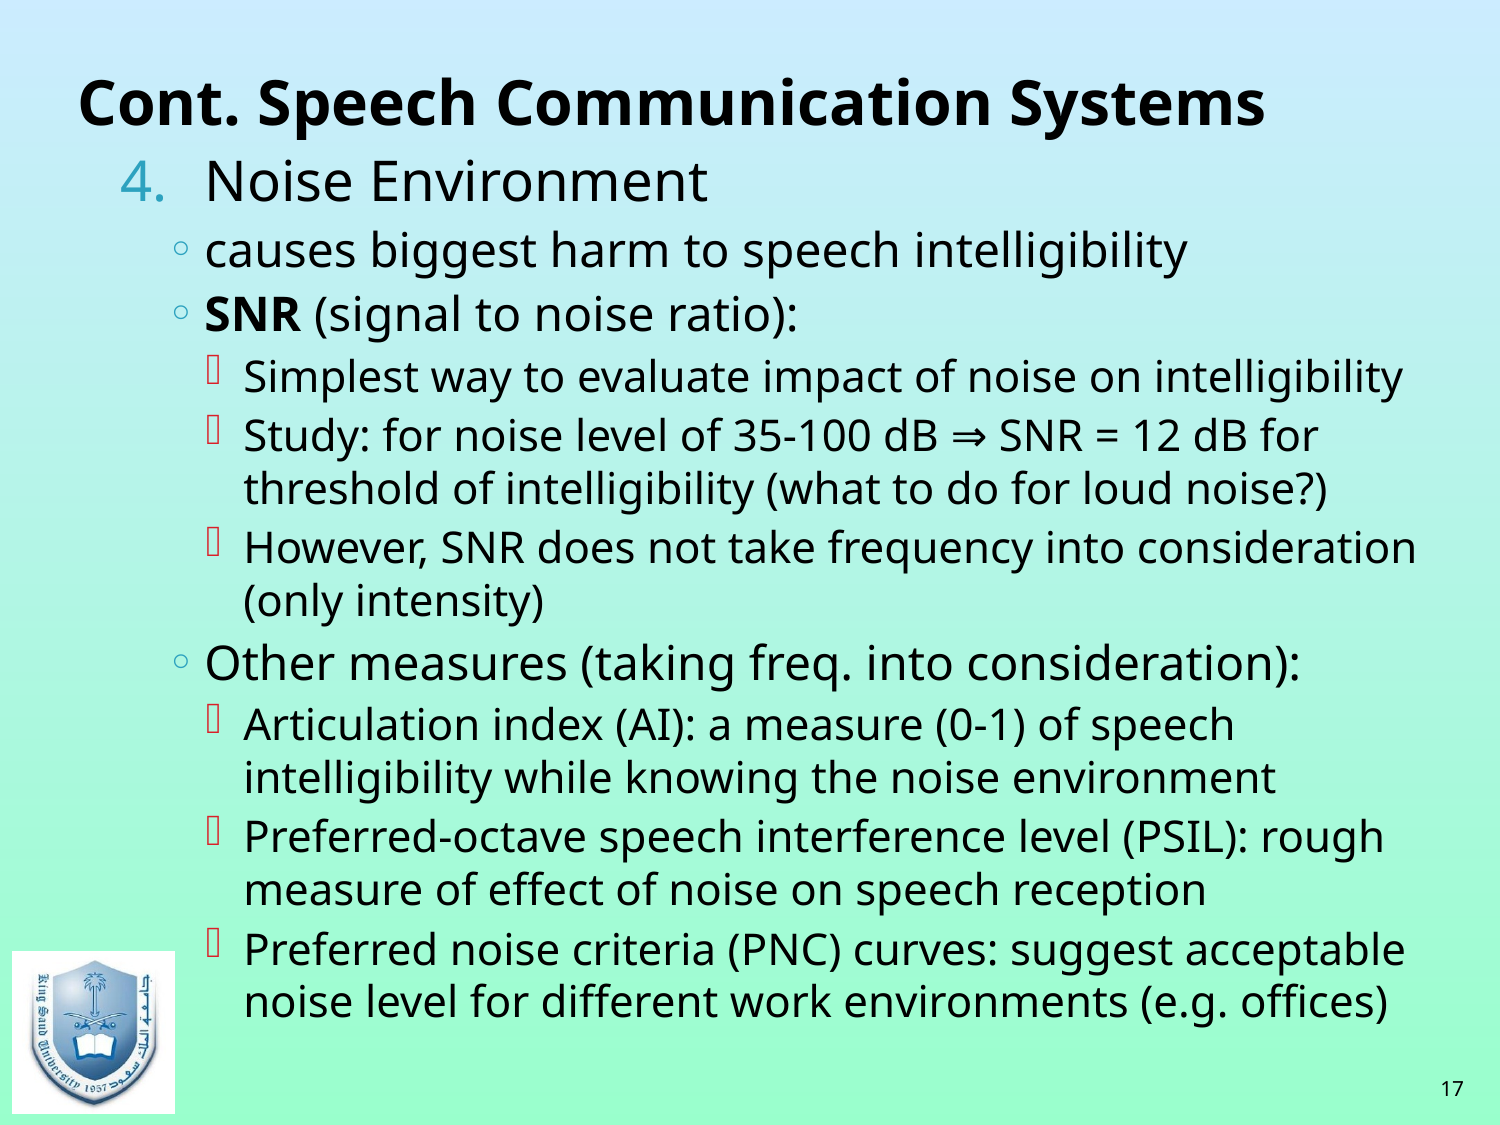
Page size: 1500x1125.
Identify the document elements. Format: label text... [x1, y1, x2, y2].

title Cont. Speech Communication Systems [62, 50, 1500, 150]
list Noise Environment causes biggest harm to speech intelligibility SNR (signal to noise ratio): Simplest way to evaluate impact of noise on intelligibility Study: for noise level of 35-100 dB ⇒ SNR = 12 dB for threshold of intelligibility (what to do for loud noise?) However, SNR does not take frequency into consideration (only intensity) Other measures (taking freq. into consideration): Articulation index (AI): a measure (0-1) of speech intelligibility while knowing the noise environment Preferred-octave speech interference level (PSIL): rough measure of effect of noise on speech reception Preferred noise criteria (PNC) curves: suggest acceptable noise level for different work environments (e.g. offices) [87, 137, 1463, 1113]
slide_number 17 [1418, 1051, 1479, 1112]
picture [12, 951, 175, 1114]
